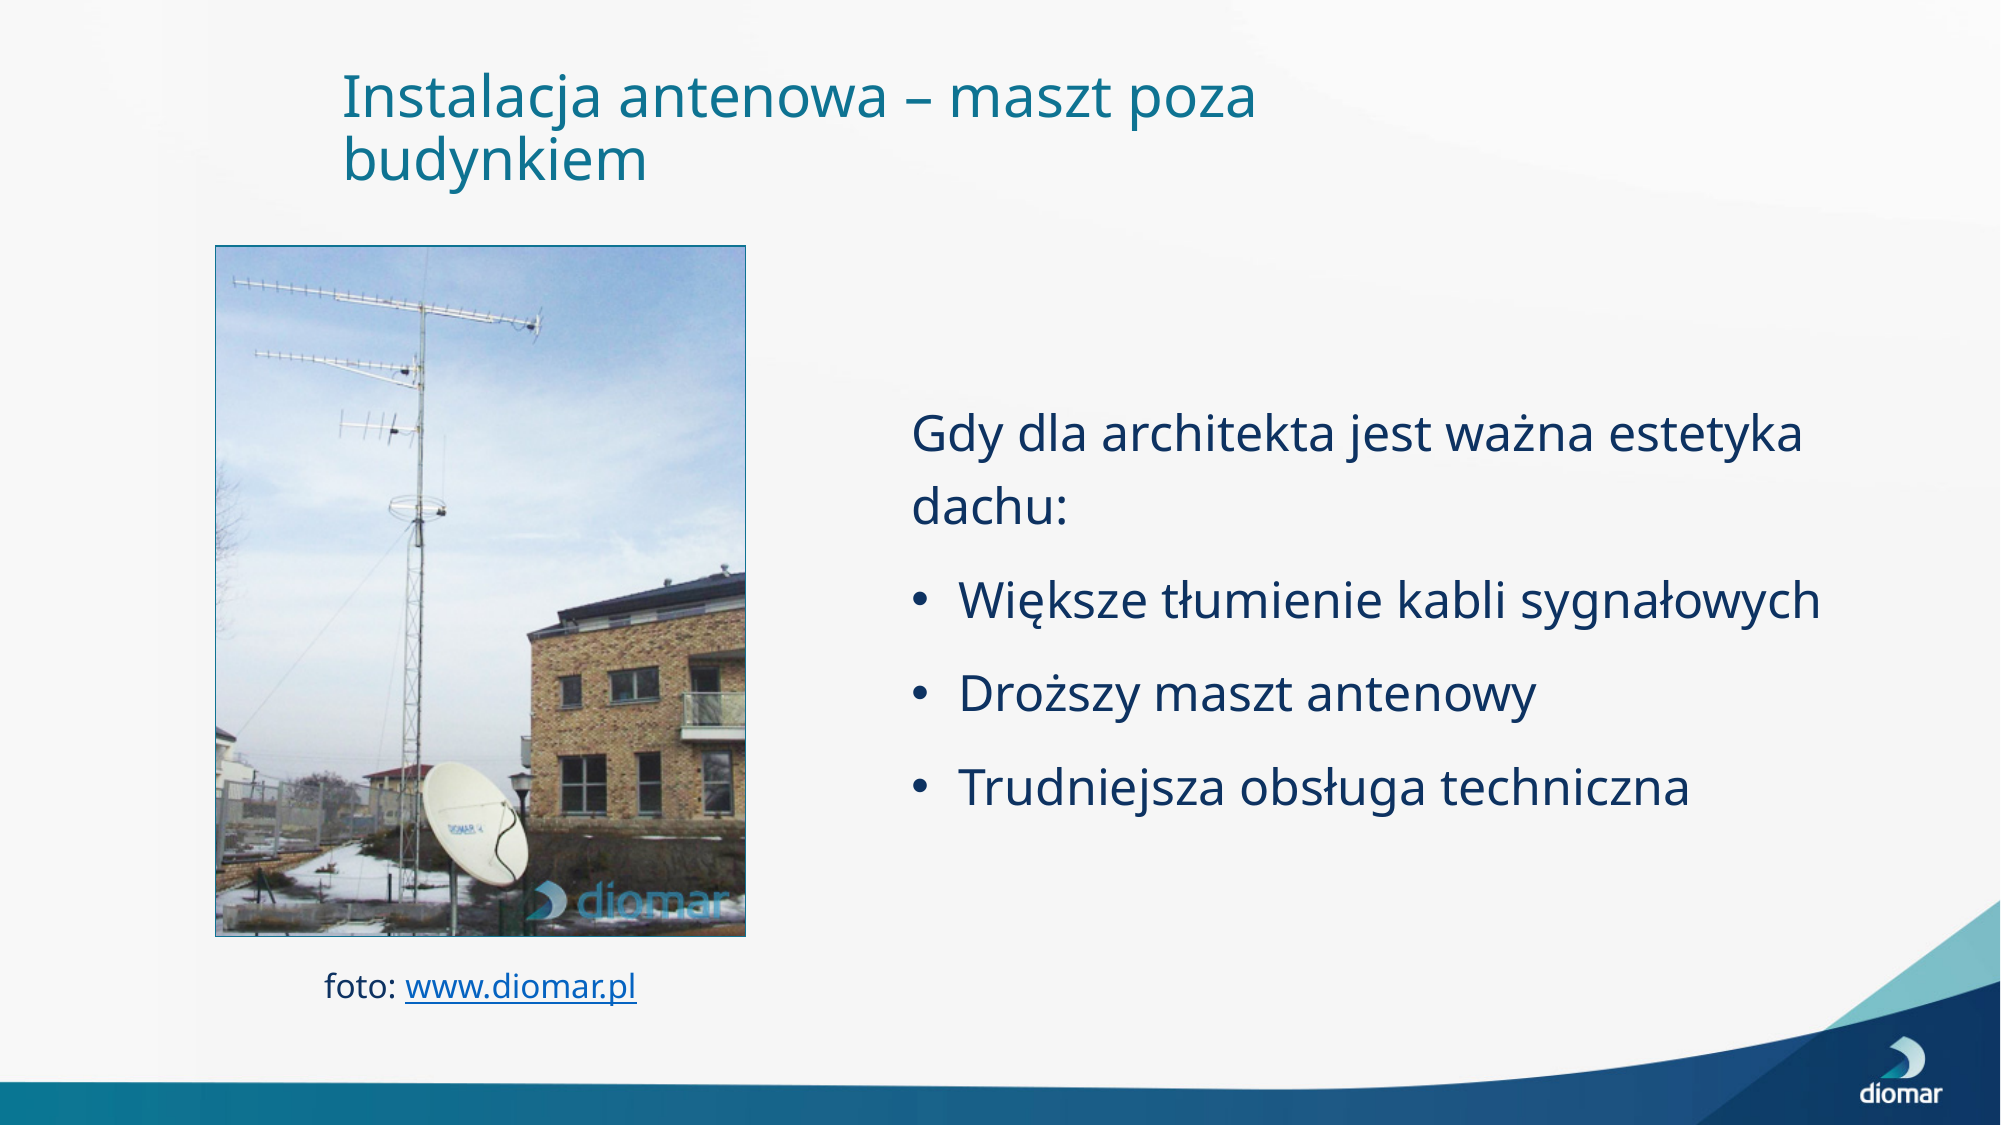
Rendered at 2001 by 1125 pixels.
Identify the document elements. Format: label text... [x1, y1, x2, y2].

title Instalacja antenowa – maszt poza budynkiem [327, 83, 1552, 177]
text_box Gdy dla architekta jest ważna estetyka dachu: Większe tłumienie kabli sygnałowych Droższy maszt antenowy Trudniejsza obsługa techniczna [896, 381, 1860, 916]
text_box foto: www.diomar.pl [216, 936, 745, 1025]
picture [0, 0, 2001, 1125]
